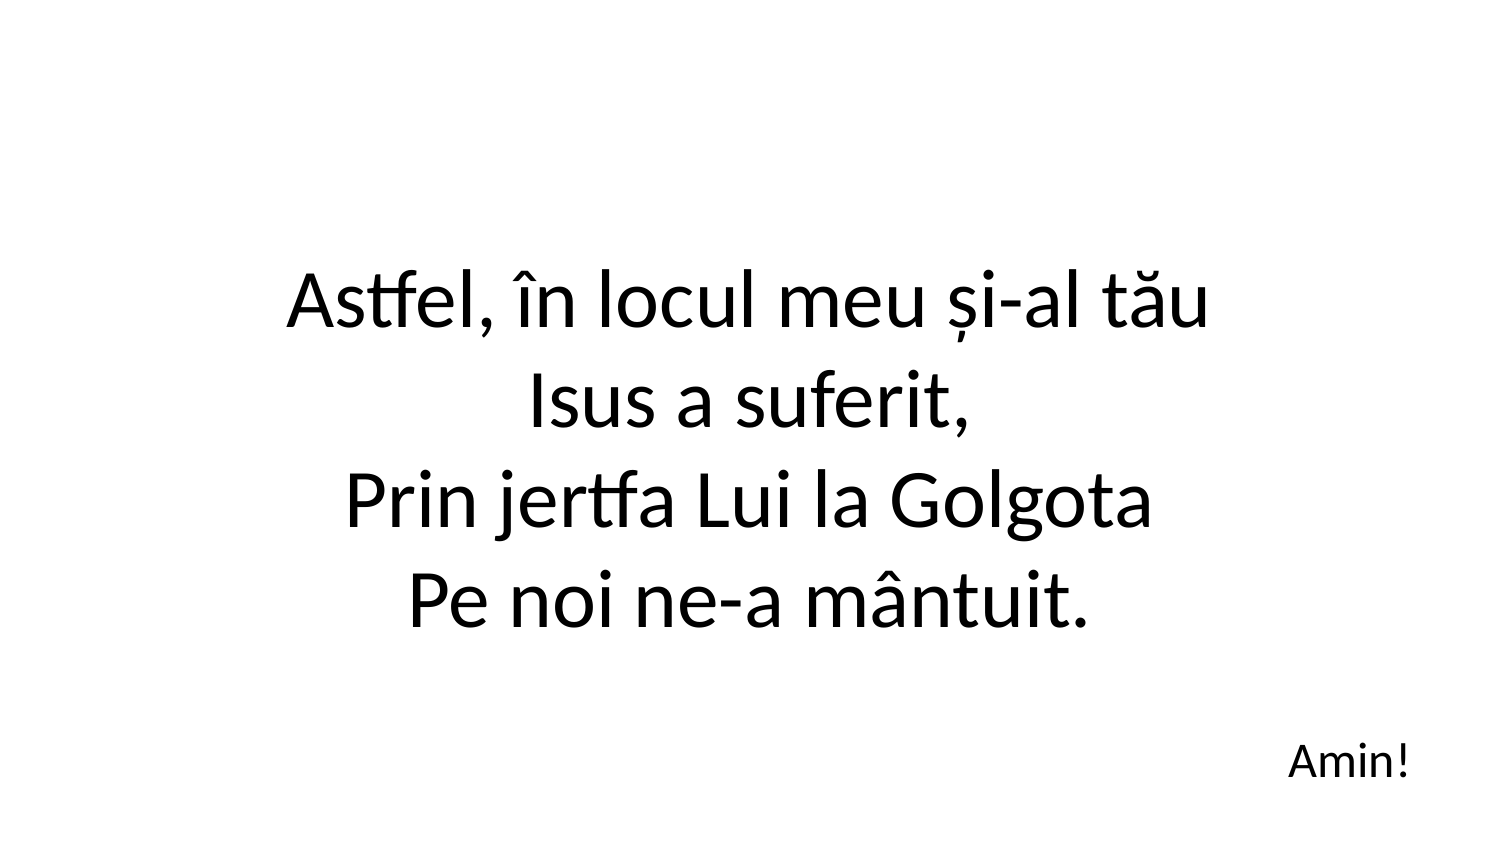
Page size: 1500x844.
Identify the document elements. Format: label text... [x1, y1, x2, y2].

text_box Amin! [1273, 674, 1427, 795]
text_box Astfel, în locul meu și-al tău Isus a suferit, Prin jertfa Lui la Golgota Pe noi ne-a mântuit. [272, 192, 1228, 652]
